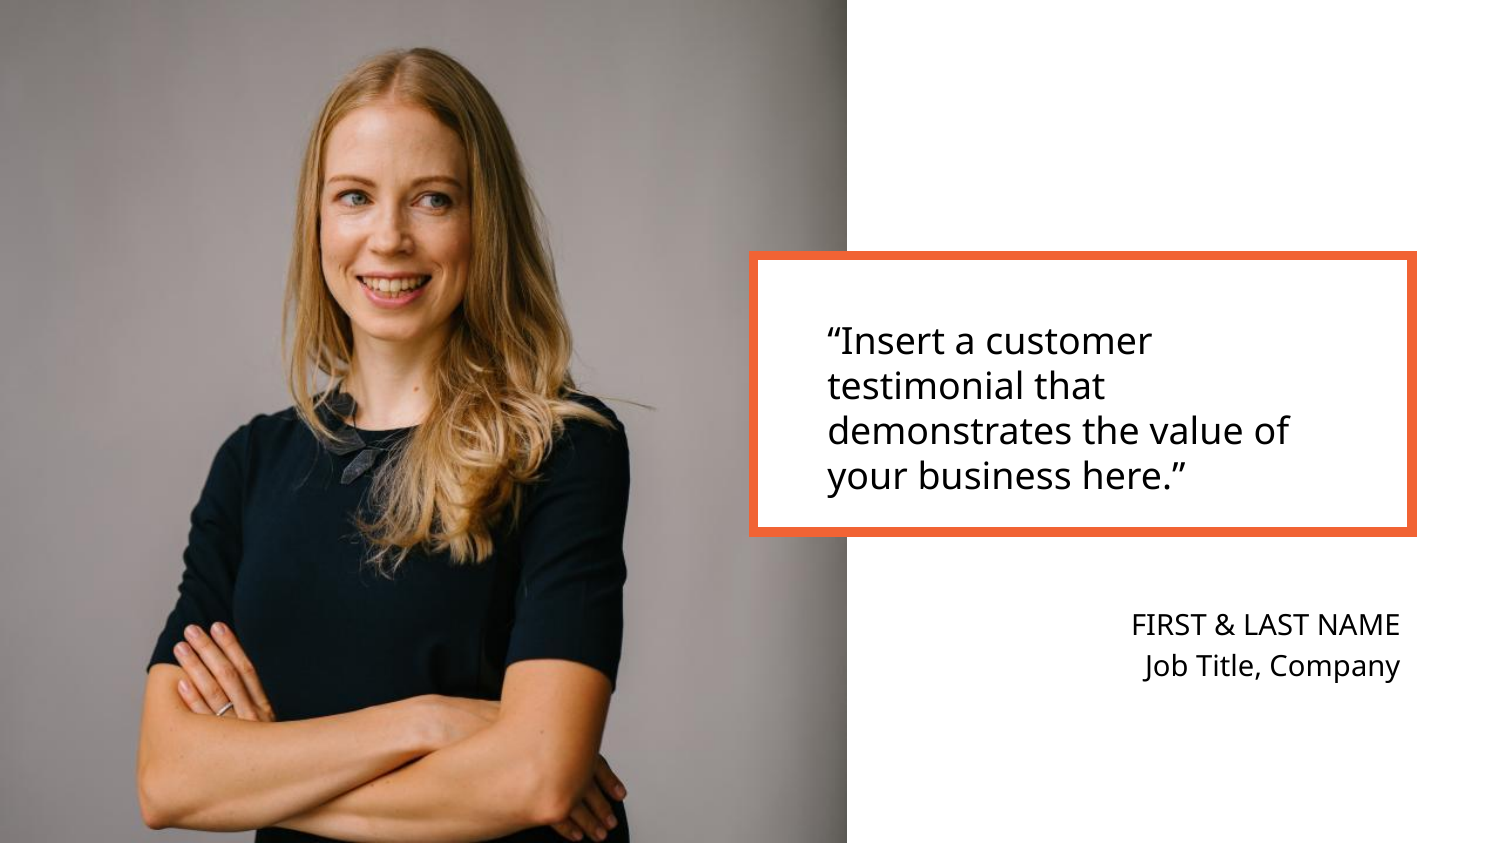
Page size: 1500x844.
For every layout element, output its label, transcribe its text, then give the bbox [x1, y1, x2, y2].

text_box [851, 255, 1412, 533]
picture [0, 0, 847, 844]
text_box FIRST & LAST NAME Job Title, Company [1096, 595, 1412, 688]
text_box “Insert a customer testimonial that demonstrates the value of your business here.” [851, 311, 1350, 538]
